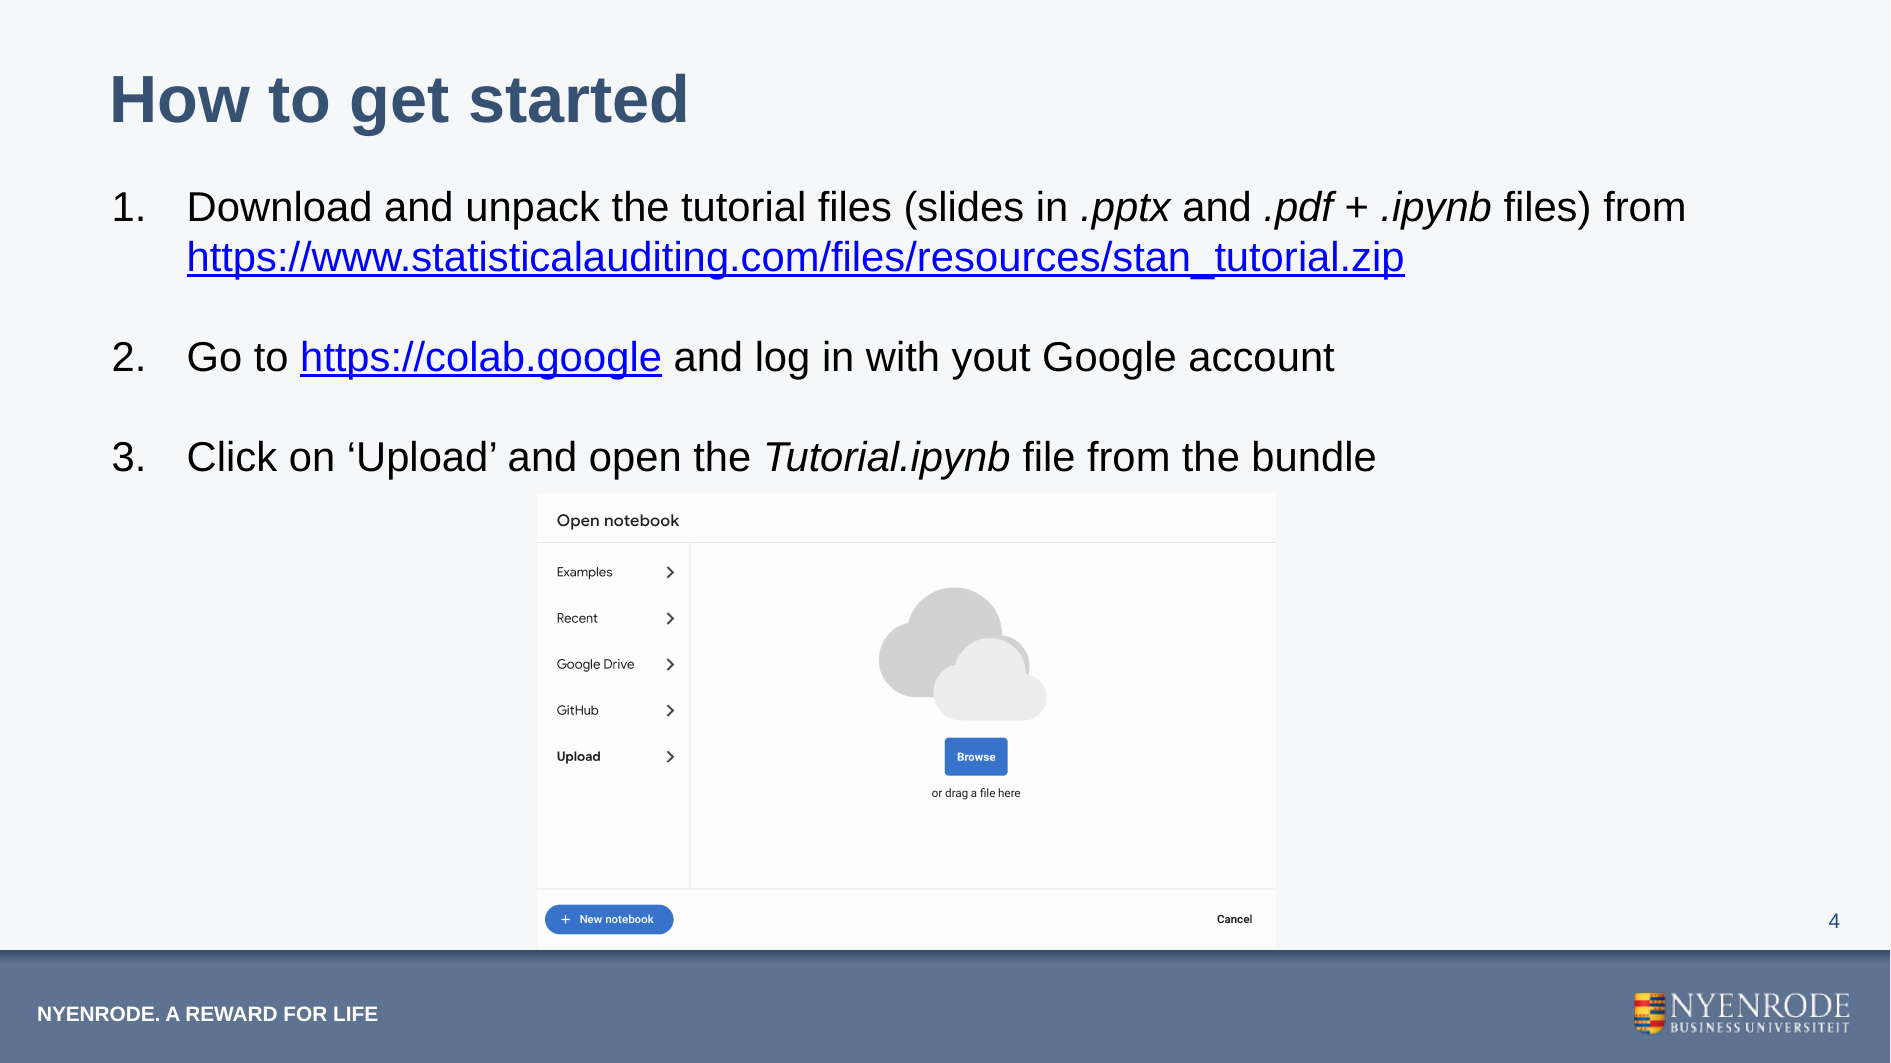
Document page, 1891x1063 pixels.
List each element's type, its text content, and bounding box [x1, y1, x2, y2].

picture [536, 493, 1277, 949]
picture [1630, 988, 1854, 1038]
title How to get started [94, 65, 1719, 182]
list Download and unpack the tutorial files (slides in .pptx and .pdf + .ipynb files) from https://www.statisticalauditing.com/files/resources/stan_tutorial.zip Go to https://colab.google and log in with yout Google account Click on ‘Upload’ and open the Tutorial.ipynb file from the bundle [96, 172, 1843, 923]
slide_number 4 [1786, 899, 1883, 941]
